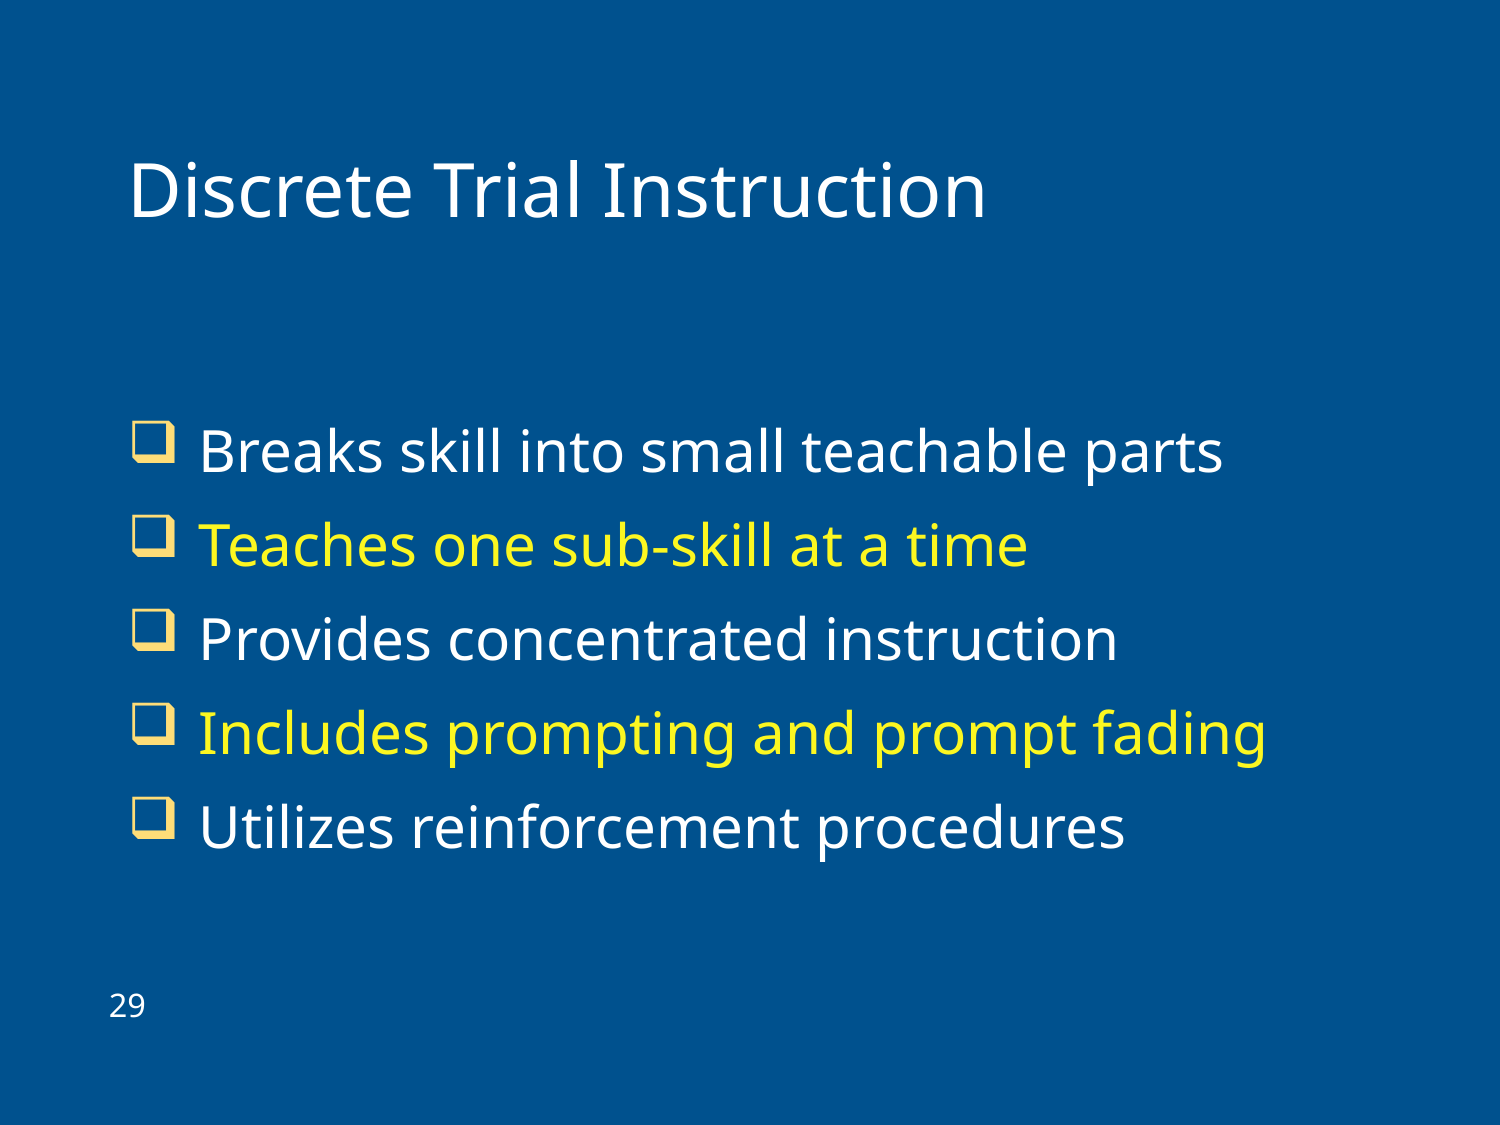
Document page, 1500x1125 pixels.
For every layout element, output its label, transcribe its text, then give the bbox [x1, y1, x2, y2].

title Discrete Trial Instruction [112, 75, 1388, 299]
slide_number 29 [93, 976, 194, 1037]
list Breaks skill into small teachable parts Teaches one sub-skill at a time Provides concentrated instruction Includes prompting and prompt fading Utilizes reinforcement procedures [112, 299, 1463, 975]
